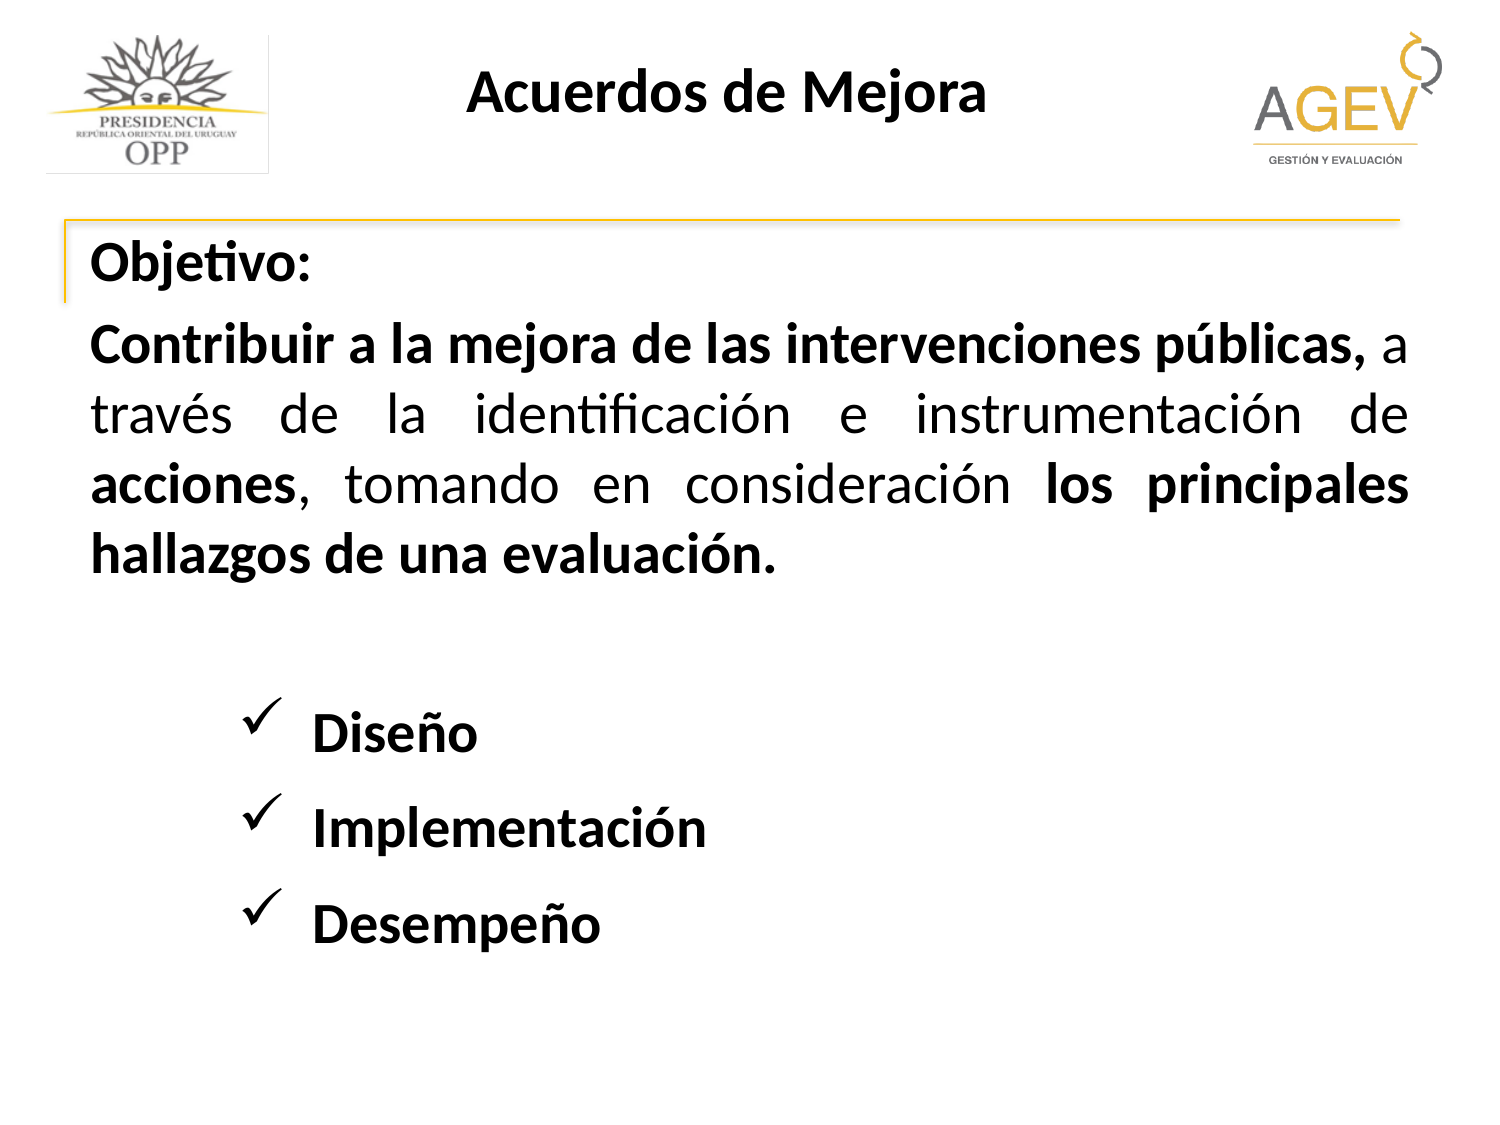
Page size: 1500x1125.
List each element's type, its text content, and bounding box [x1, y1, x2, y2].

picture [46, 35, 270, 176]
text_box Acuerdos de Mejora [312, 42, 1157, 133]
picture [1253, 31, 1442, 164]
list Objetivo: Contribuir a la mejora de las intervenciones públicas, a través de la identificación e instrumentación de acciones, tomando en consideración los principales hallazgos de una evaluación. Diseño Implementación Desempeño [74, 215, 1426, 1125]
